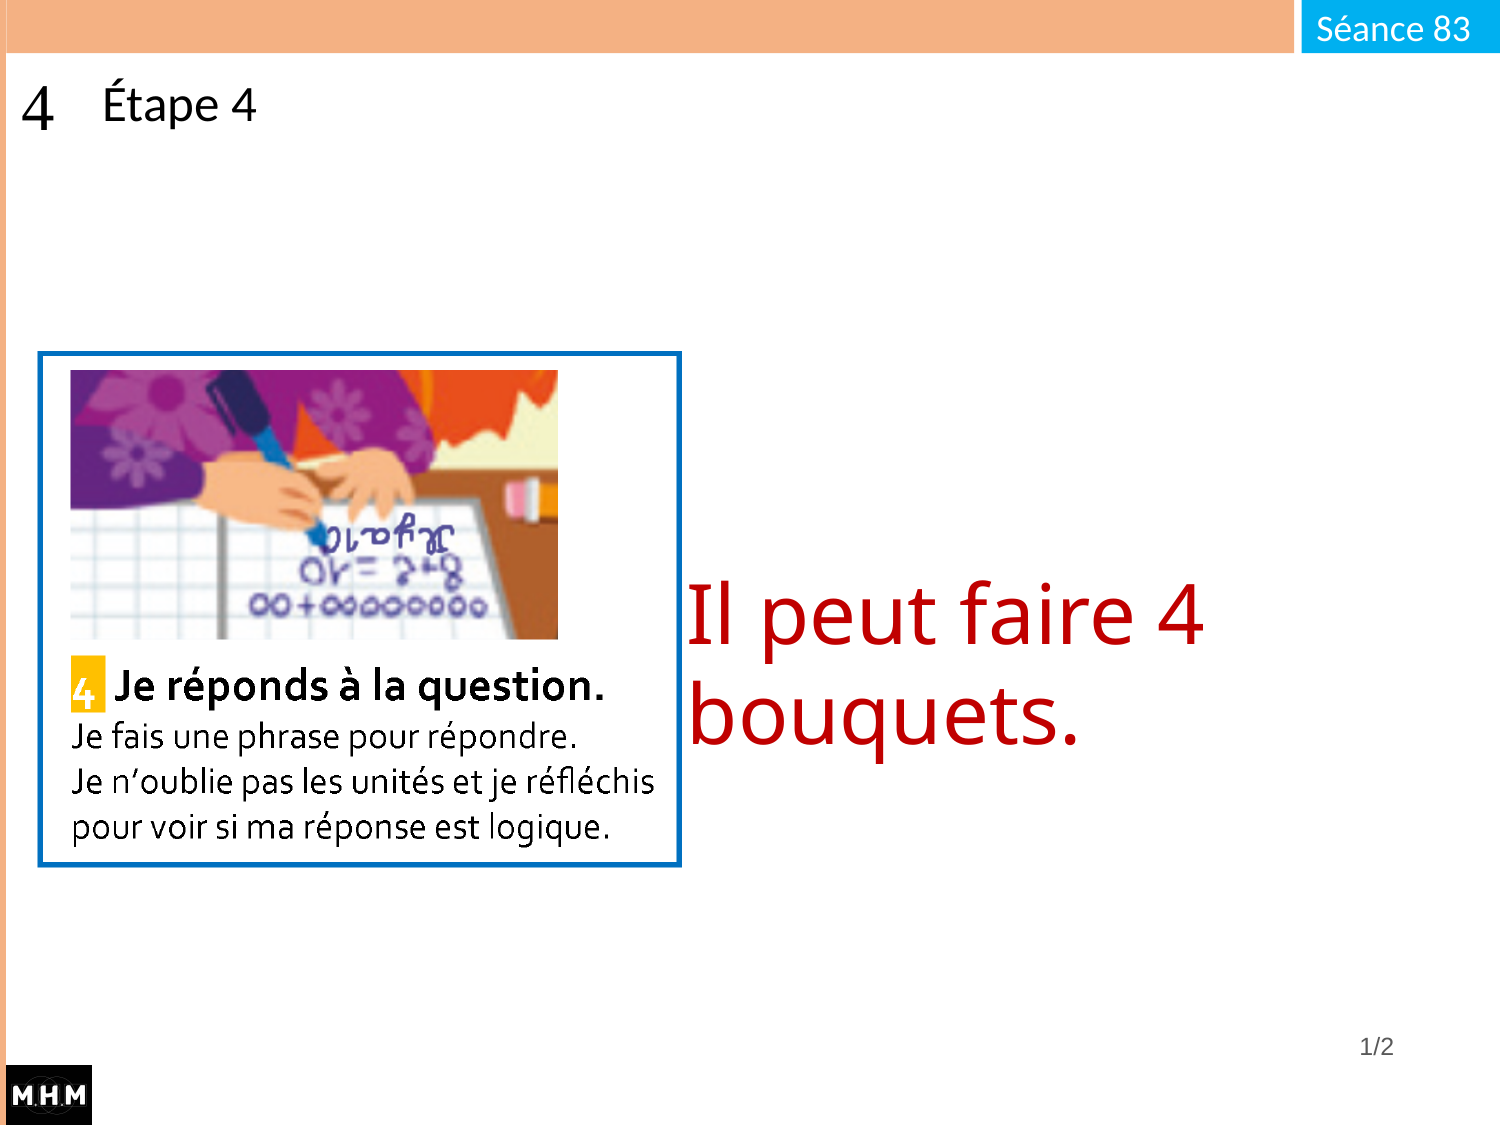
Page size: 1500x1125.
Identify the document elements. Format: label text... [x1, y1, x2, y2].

picture [6, 1065, 92, 1125]
text_box Il peut faire 4 bouquets. [684, 554, 1500, 769]
title Étape 4 [87, 32, 1382, 140]
text_box 1/2 [1339, 1022, 1414, 1068]
picture [34, 350, 684, 869]
